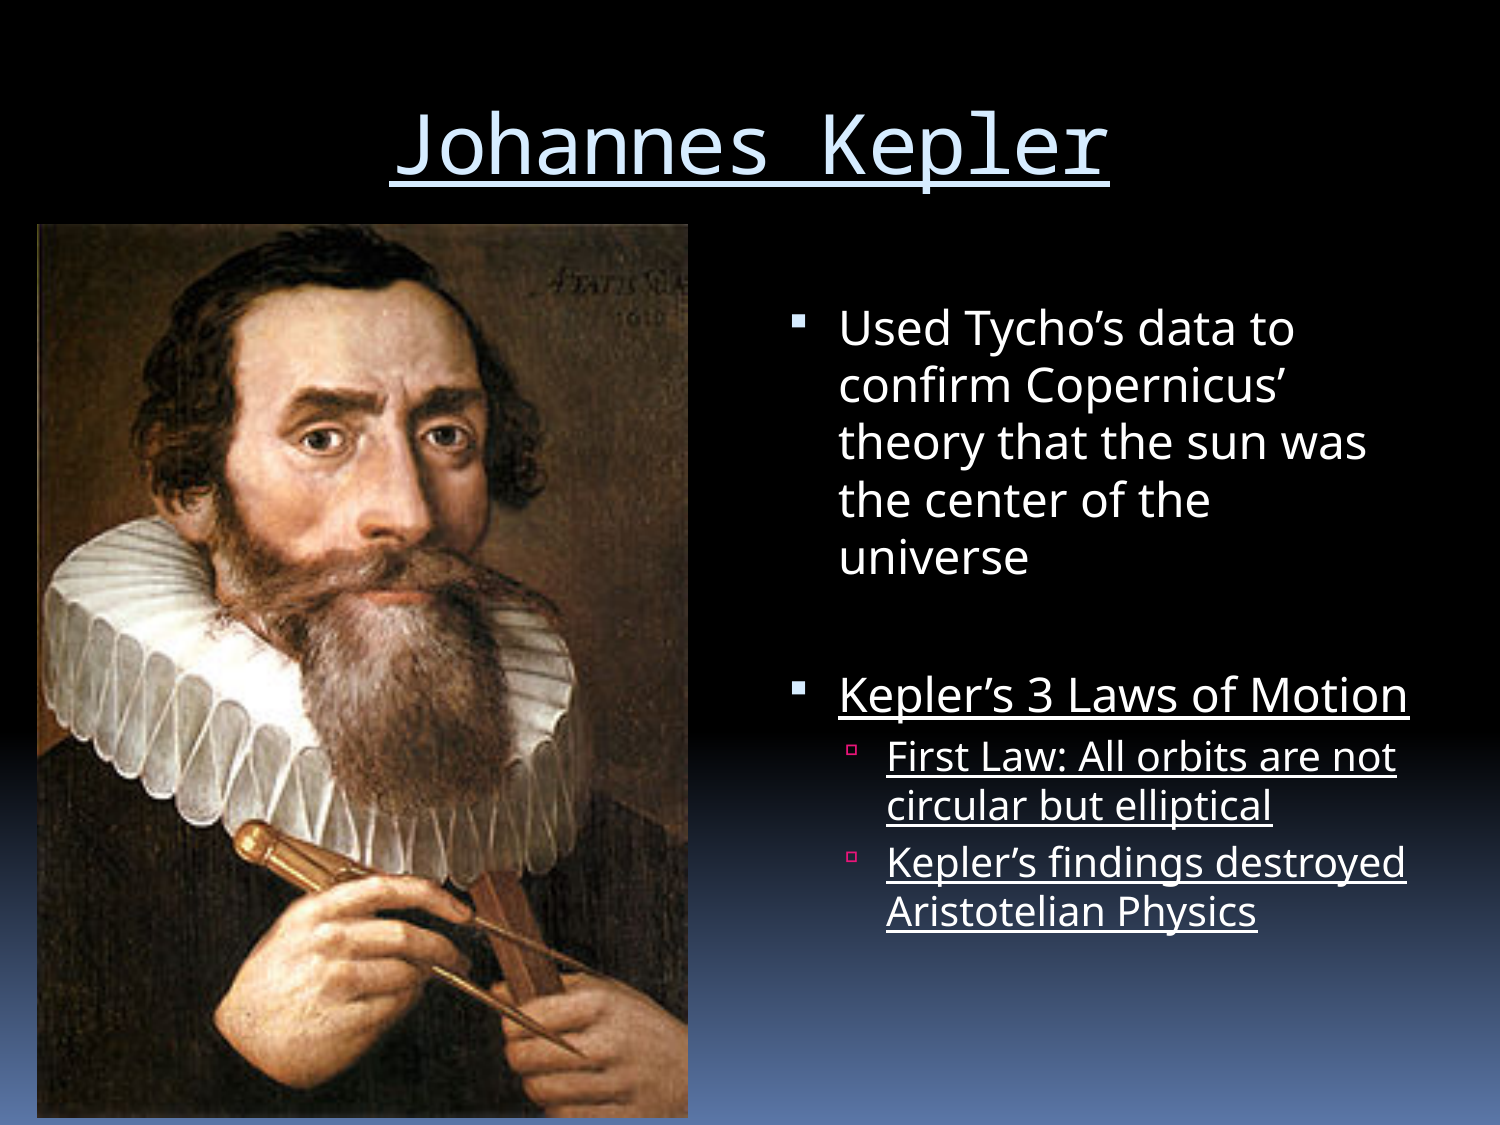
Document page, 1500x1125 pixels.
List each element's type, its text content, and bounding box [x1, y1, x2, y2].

list Used Tycho’s data to confirm Copernicus’ theory that the sun was the center of the universe Kepler’s 3 Laws of Motion First Law: All orbits are not circular but elliptical Kepler’s findings destroyed Aristotelian Physics [763, 290, 1427, 1033]
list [37, 224, 688, 1119]
title Johannes Kepler [75, 83, 1425, 234]
